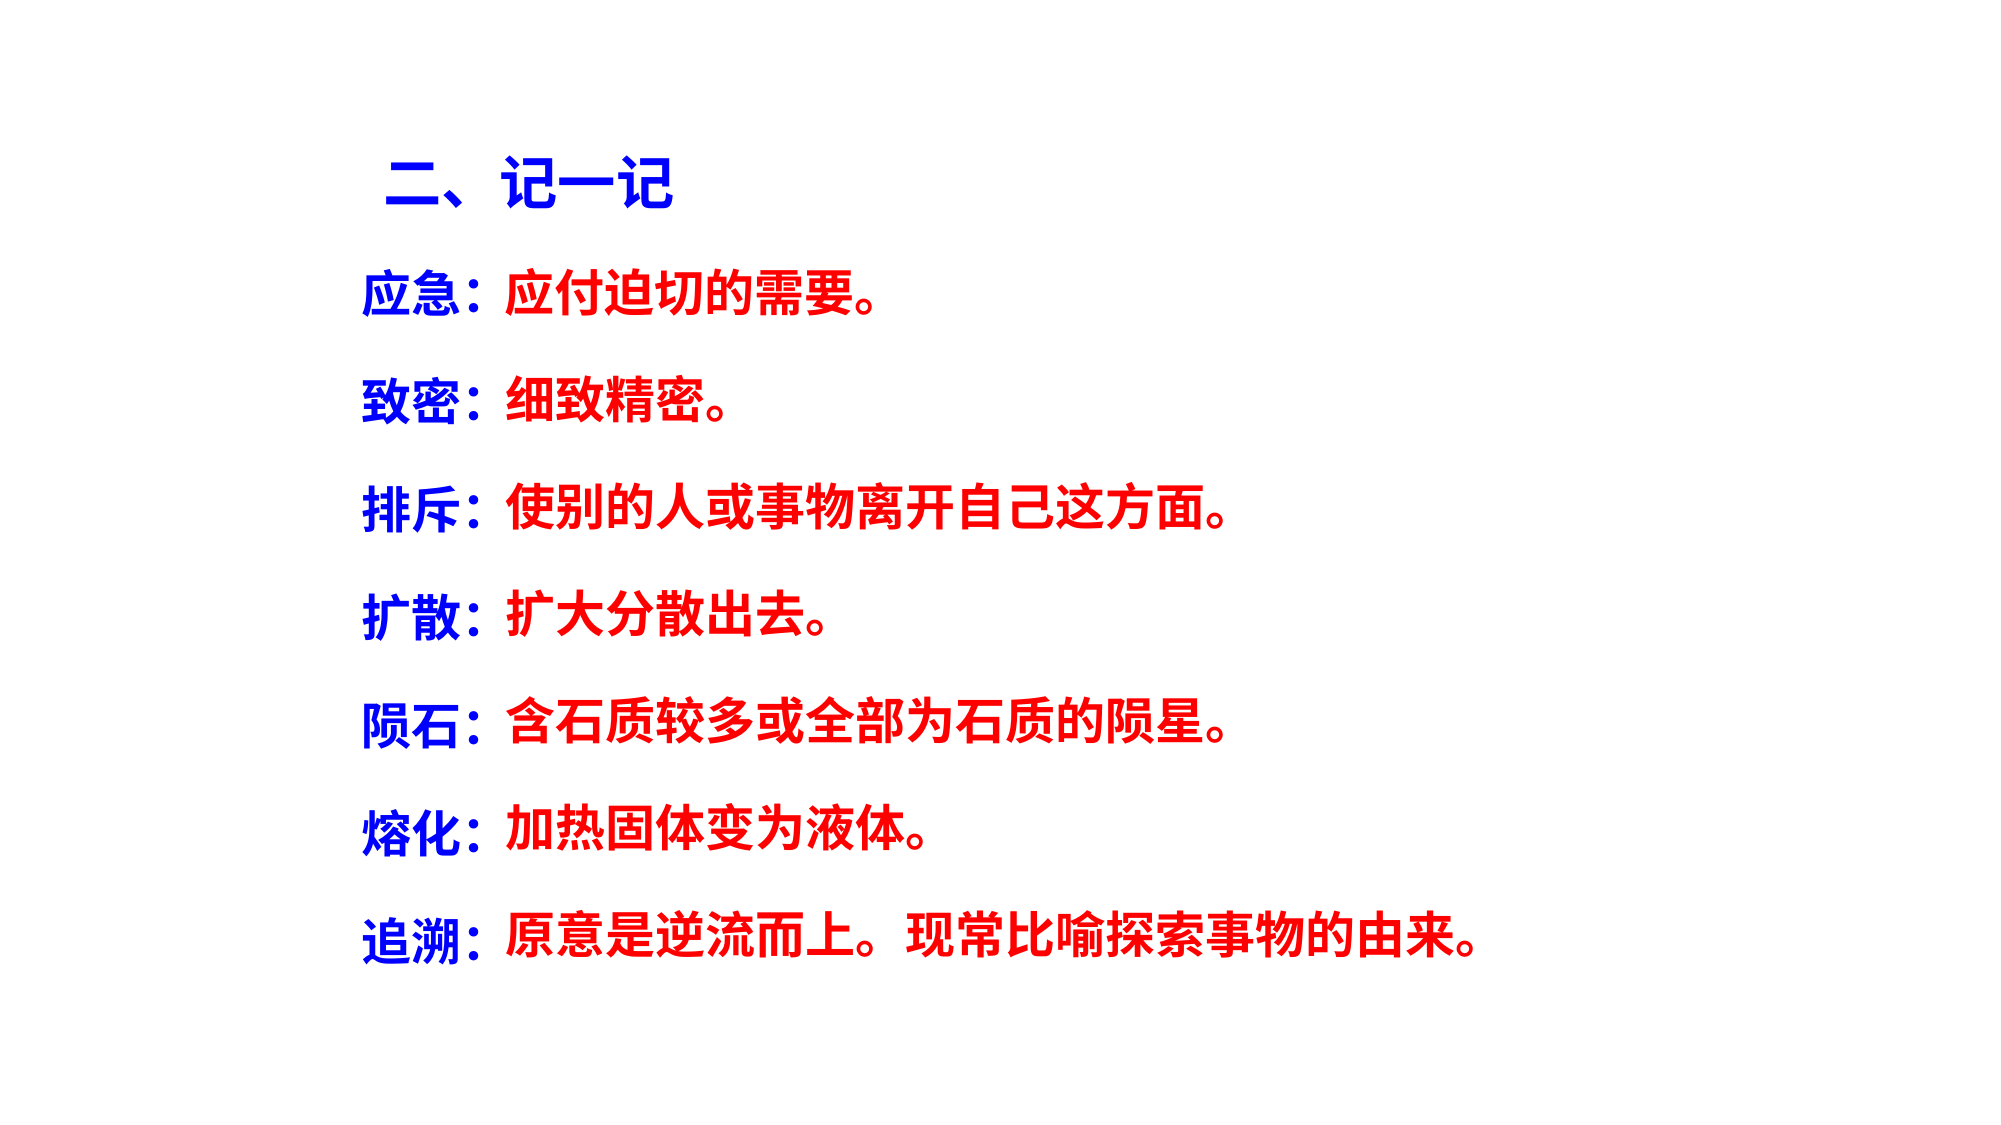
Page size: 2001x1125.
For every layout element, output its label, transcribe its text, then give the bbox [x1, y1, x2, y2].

text_box 加热固体变为液体。 [491, 768, 1447, 864]
text_box 扩大分散出去。 [491, 554, 1447, 650]
text_box 应付迫切的需要。 [489, 233, 1018, 329]
text_box 应急： 致密： 排斥： 扩散： 陨石： 熔化： 追溯： [346, 207, 573, 978]
text_box 二、记一记 [368, 104, 971, 224]
text_box 含石质较多或全部为石质的陨星。 [491, 661, 1447, 757]
text_box 原意是逆流而上。现常比喻探索事物的由来。 [491, 875, 1578, 971]
text_box 细致精密。 [491, 340, 945, 436]
text_box 使别的人或事物离开自己这方面。 [491, 447, 1447, 543]
